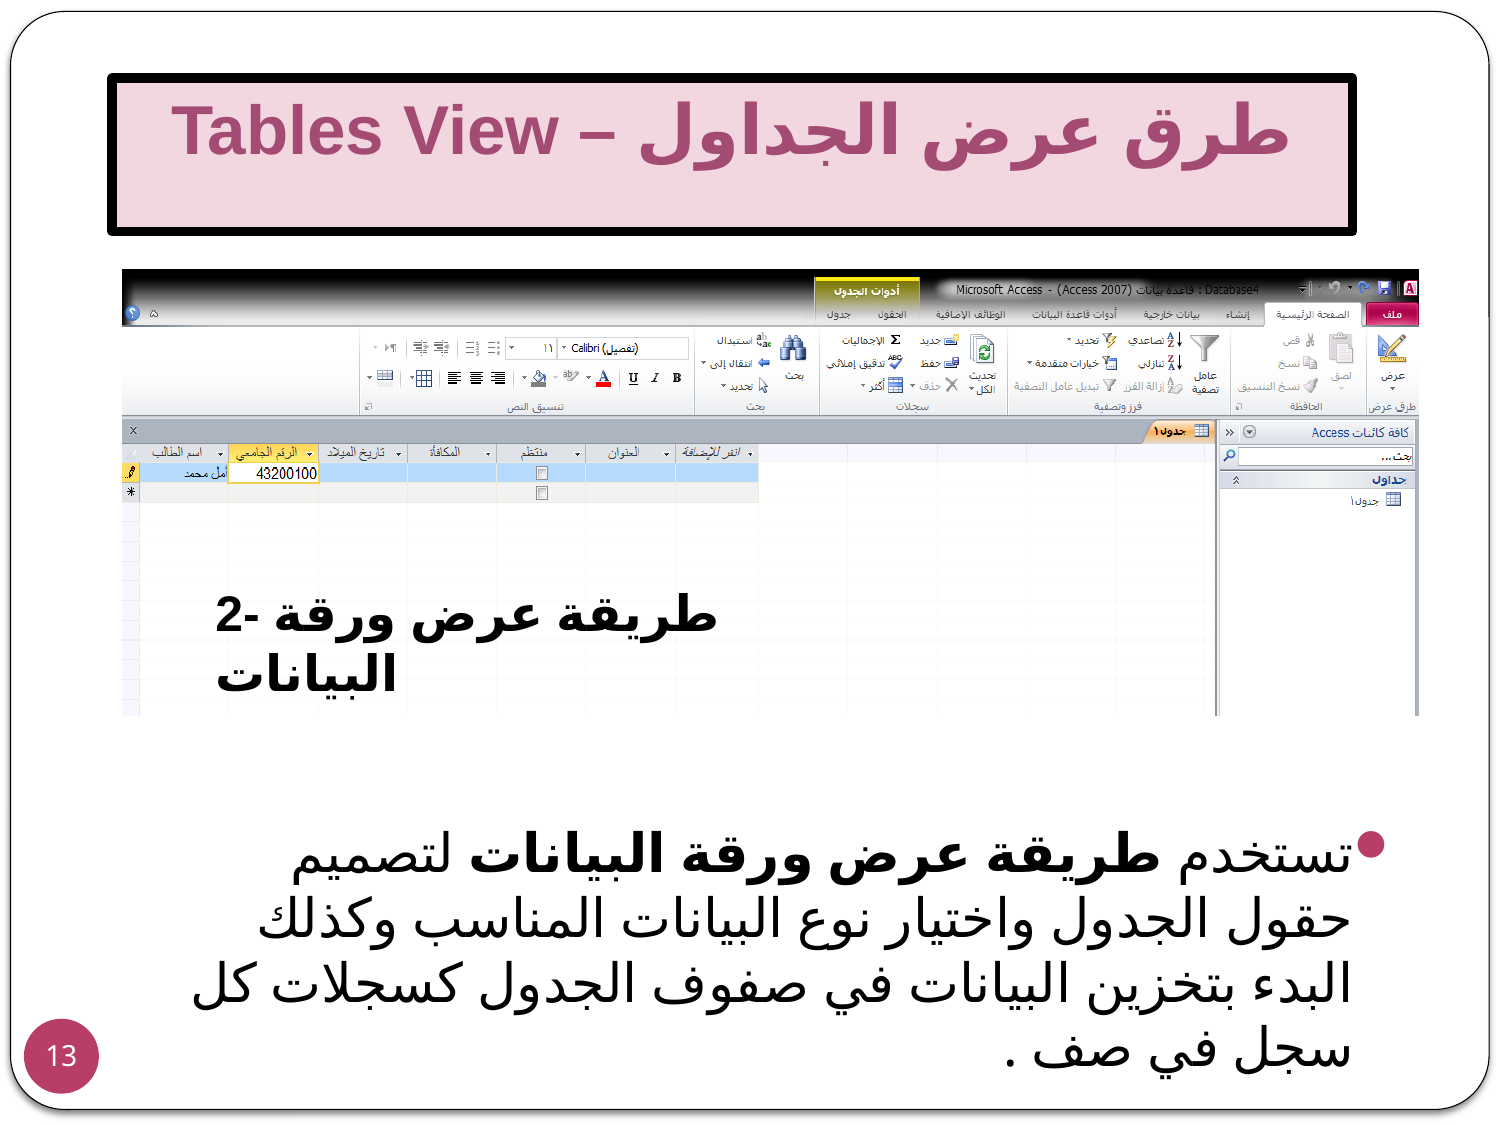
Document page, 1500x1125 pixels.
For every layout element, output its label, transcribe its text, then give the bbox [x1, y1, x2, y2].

text_box تستخدم طريقة عرض ورقة البيانات لتصميم حقول الجدول واختيار نوع البيانات المناسب وكذلك البدء بتخزين البيانات في صفوف الجدول كسجلات كل سجل في صف . [139, 810, 1415, 1030]
picture [114, 269, 1426, 716]
slide_number 13 [23, 1018, 99, 1094]
text_box طرق عرض الجداول – Tables View [112, 78, 1353, 232]
